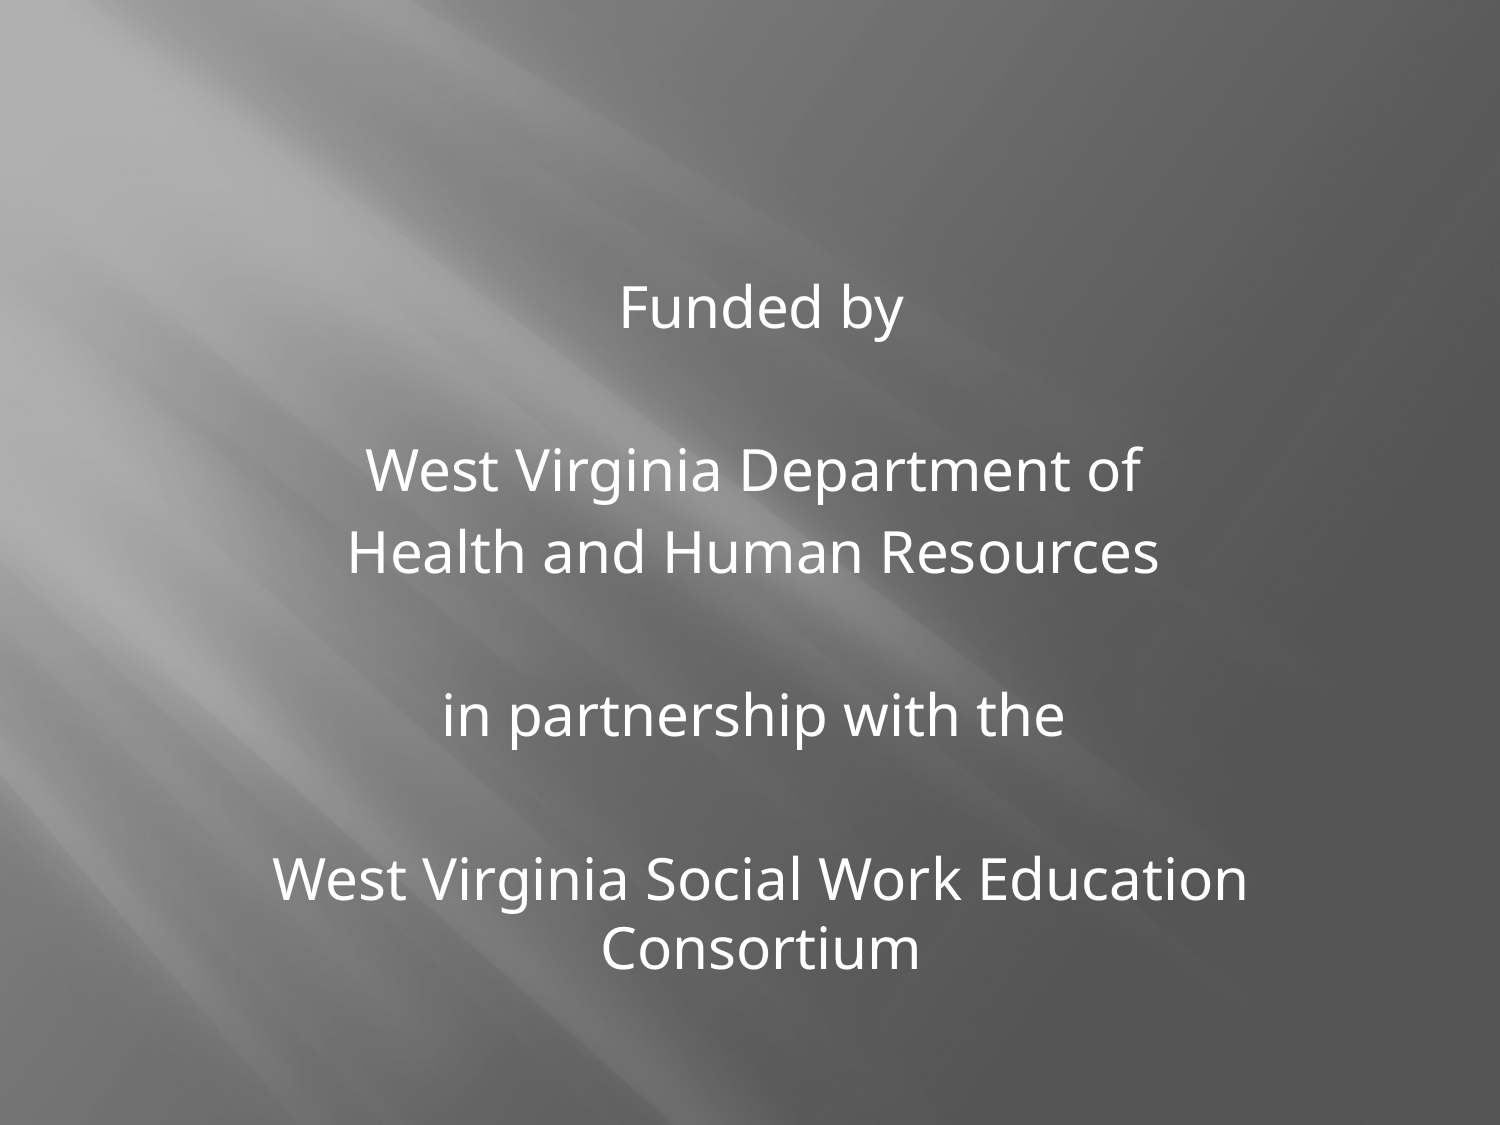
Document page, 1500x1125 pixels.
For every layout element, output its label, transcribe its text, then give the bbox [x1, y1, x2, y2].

list Funded by West Virginia Department of Health and Human Resources in partnership with the West Virginia Social Work Education Consortium [75, 262, 1425, 1035]
